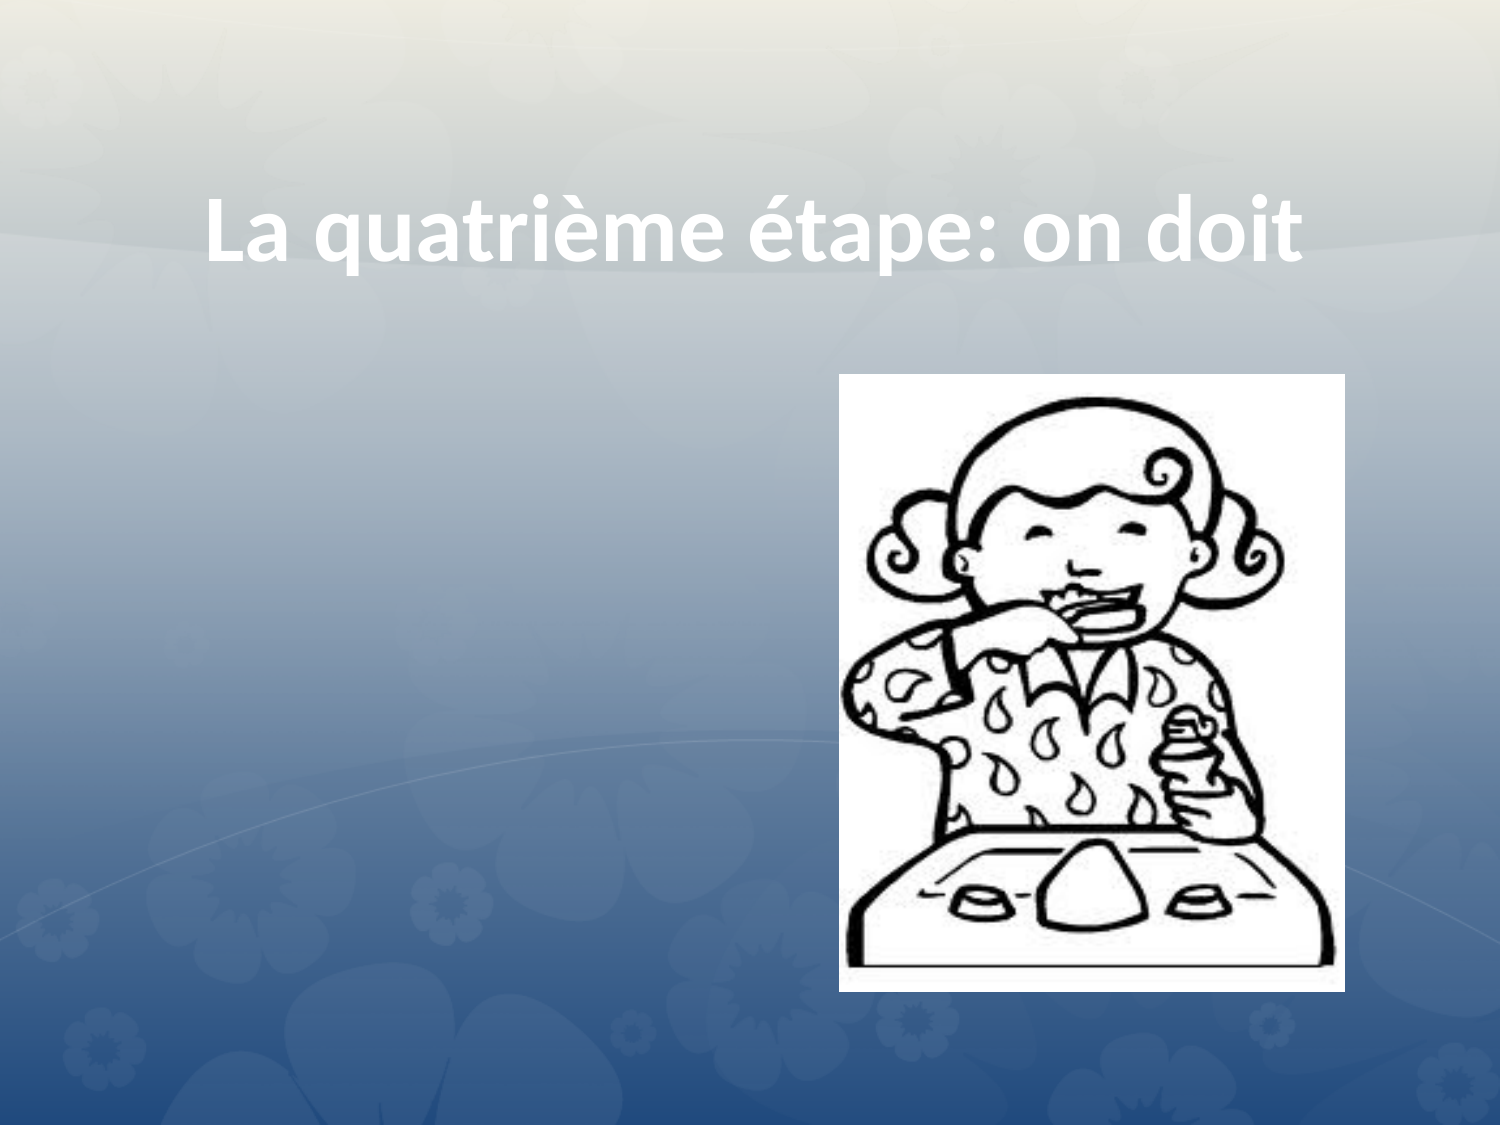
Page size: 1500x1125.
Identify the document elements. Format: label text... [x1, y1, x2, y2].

picture [0, 0, 1500, 1125]
title La quatrième étape: on doit [132, 88, 1377, 291]
